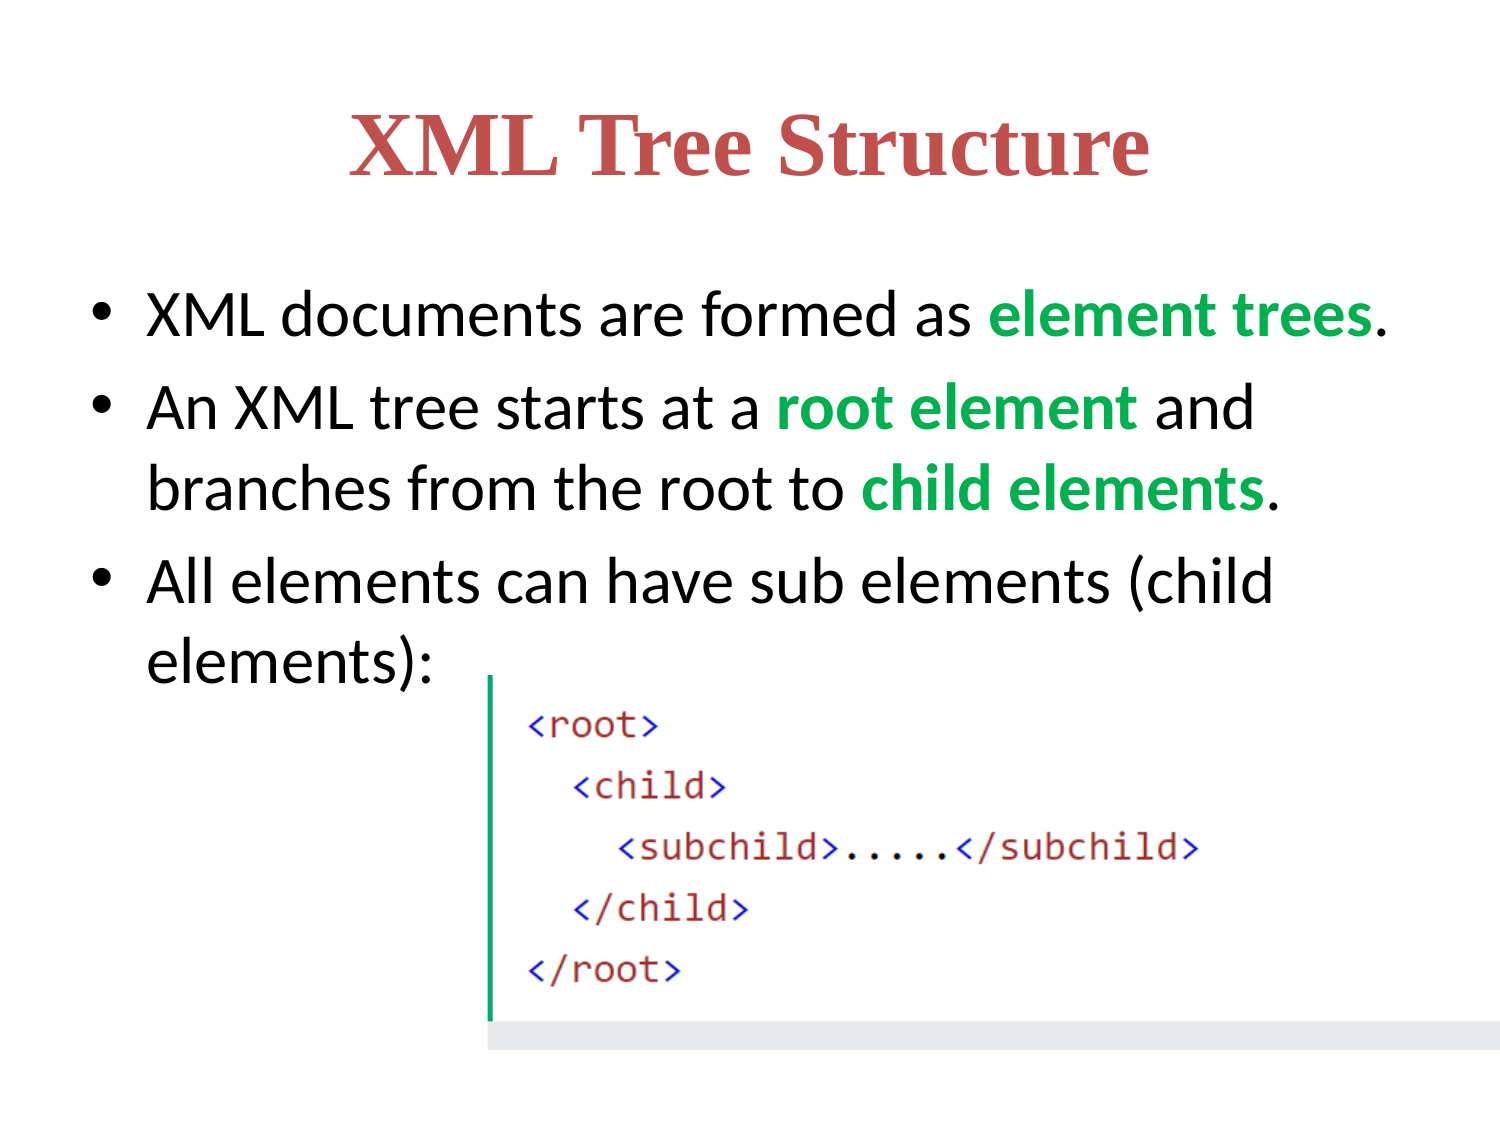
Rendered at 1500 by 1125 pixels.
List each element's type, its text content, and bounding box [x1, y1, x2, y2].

title XML Tree Structure [75, 45, 1425, 233]
picture [487, 674, 1500, 1051]
list XML documents are formed as element trees. An XML tree starts at a root element and branches from the root to child elements. All elements can have sub elements (child elements): [75, 262, 1425, 1005]
